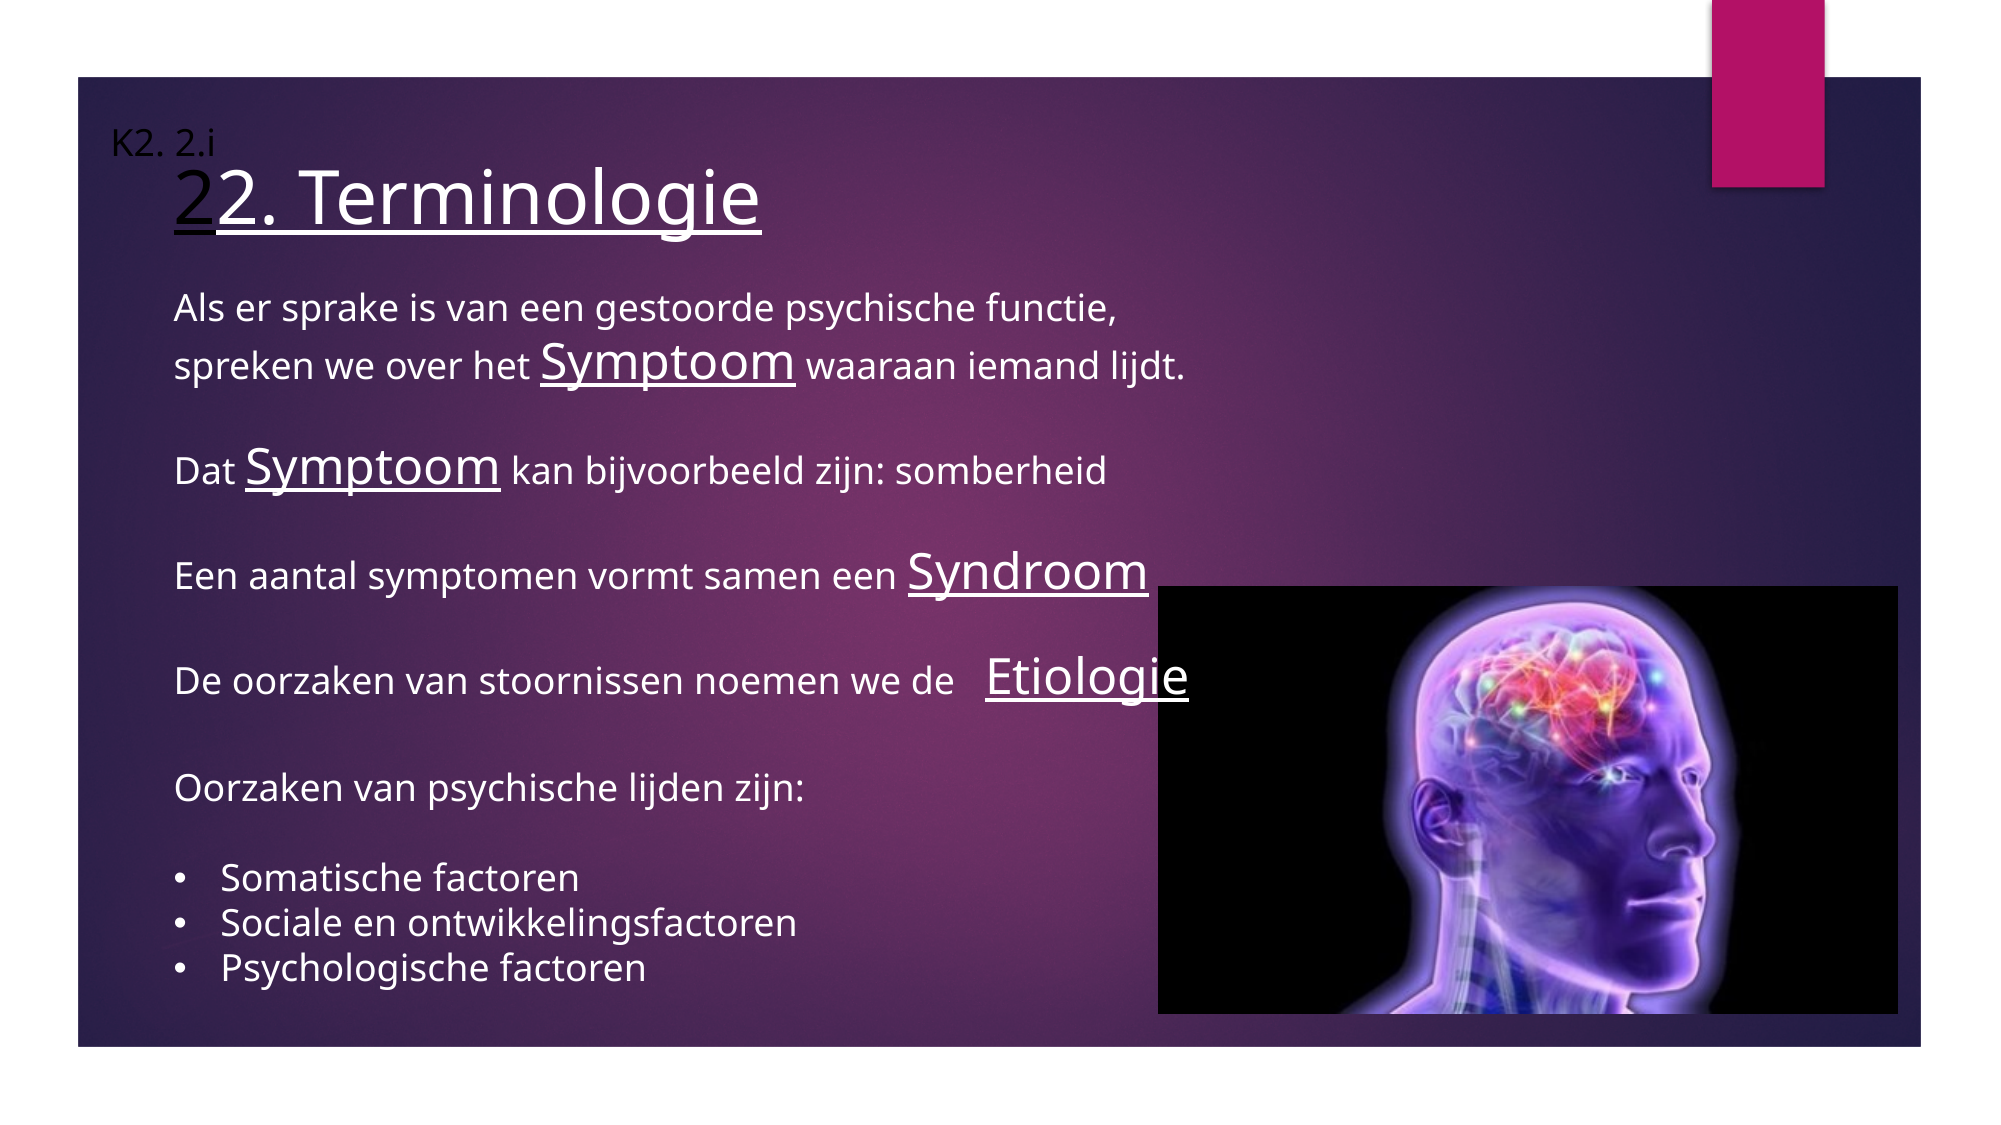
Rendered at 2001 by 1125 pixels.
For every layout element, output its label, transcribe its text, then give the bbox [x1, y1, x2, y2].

text_box 22. Terminologie Als er sprake is van een gestoorde psychische functie, spreken we over het Symptoom waaraan iemand lijdt. Dat Symptoom kan bijvoorbeeld zijn: somberheid Een aantal symptomen vormt samen een Syndroom De oorzaken van stoornissen noemen we de Etiologie Oorzaken van psychische lijden zijn: Somatische factoren Sociale en ontwikkelingsfactoren Psychologische factoren [158, 142, 1229, 997]
picture [1158, 586, 1898, 1014]
text_box K2. 2.i [95, 111, 1735, 172]
